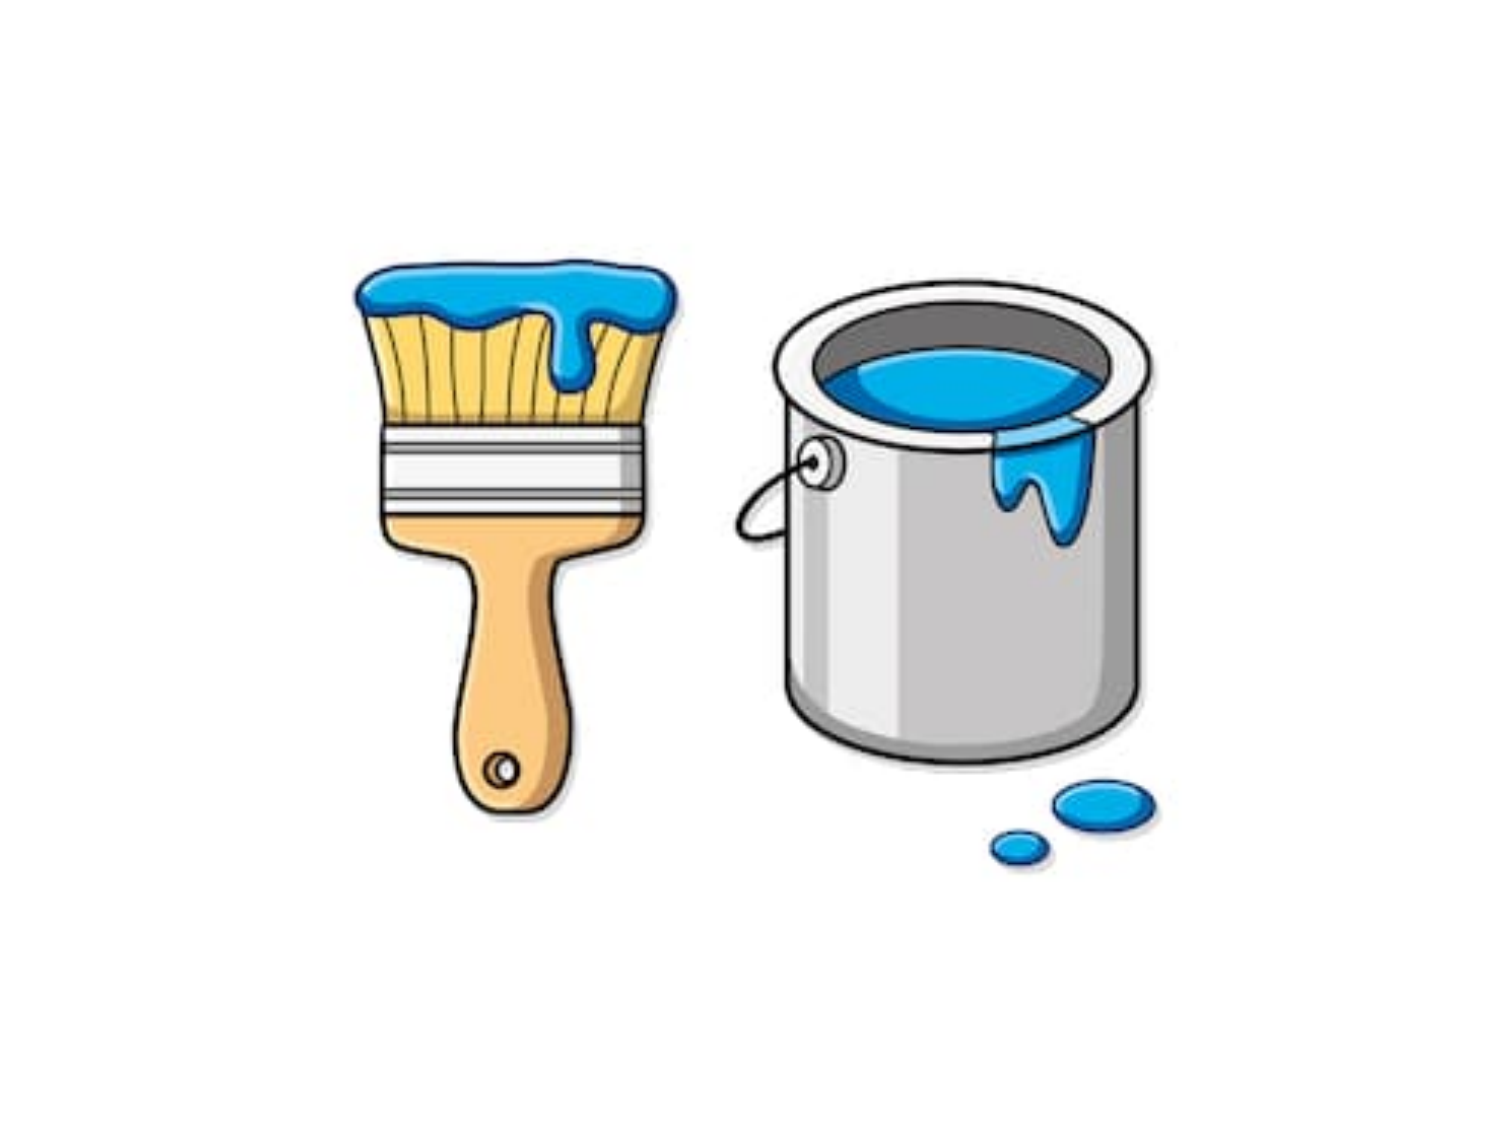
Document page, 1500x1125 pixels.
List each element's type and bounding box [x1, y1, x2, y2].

picture [253, 147, 1270, 933]
